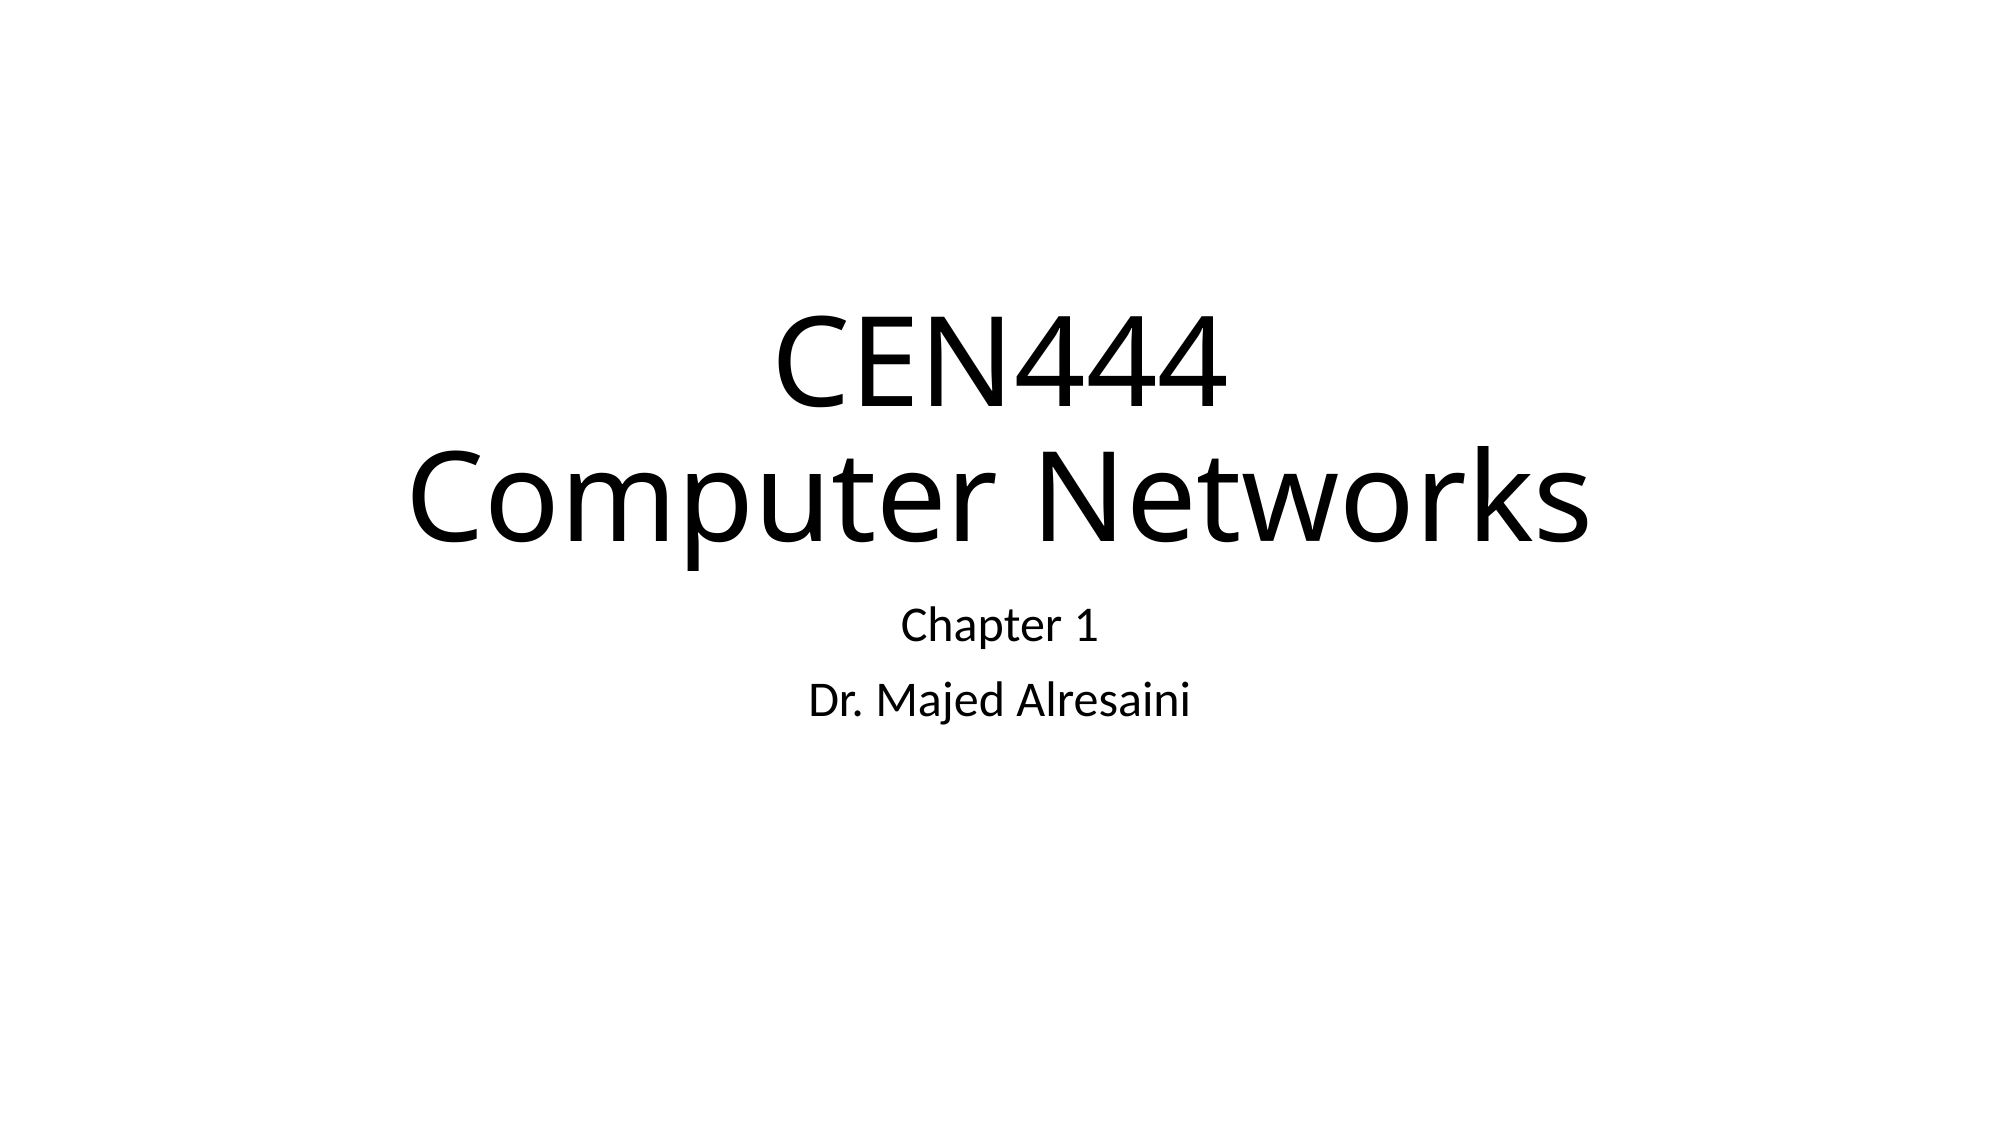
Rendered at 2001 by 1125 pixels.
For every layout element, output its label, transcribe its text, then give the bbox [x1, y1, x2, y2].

title CEN444 Computer Networks [249, 184, 1750, 576]
subtitle Chapter 1 Dr. Majed Alresaini [249, 590, 1750, 863]
